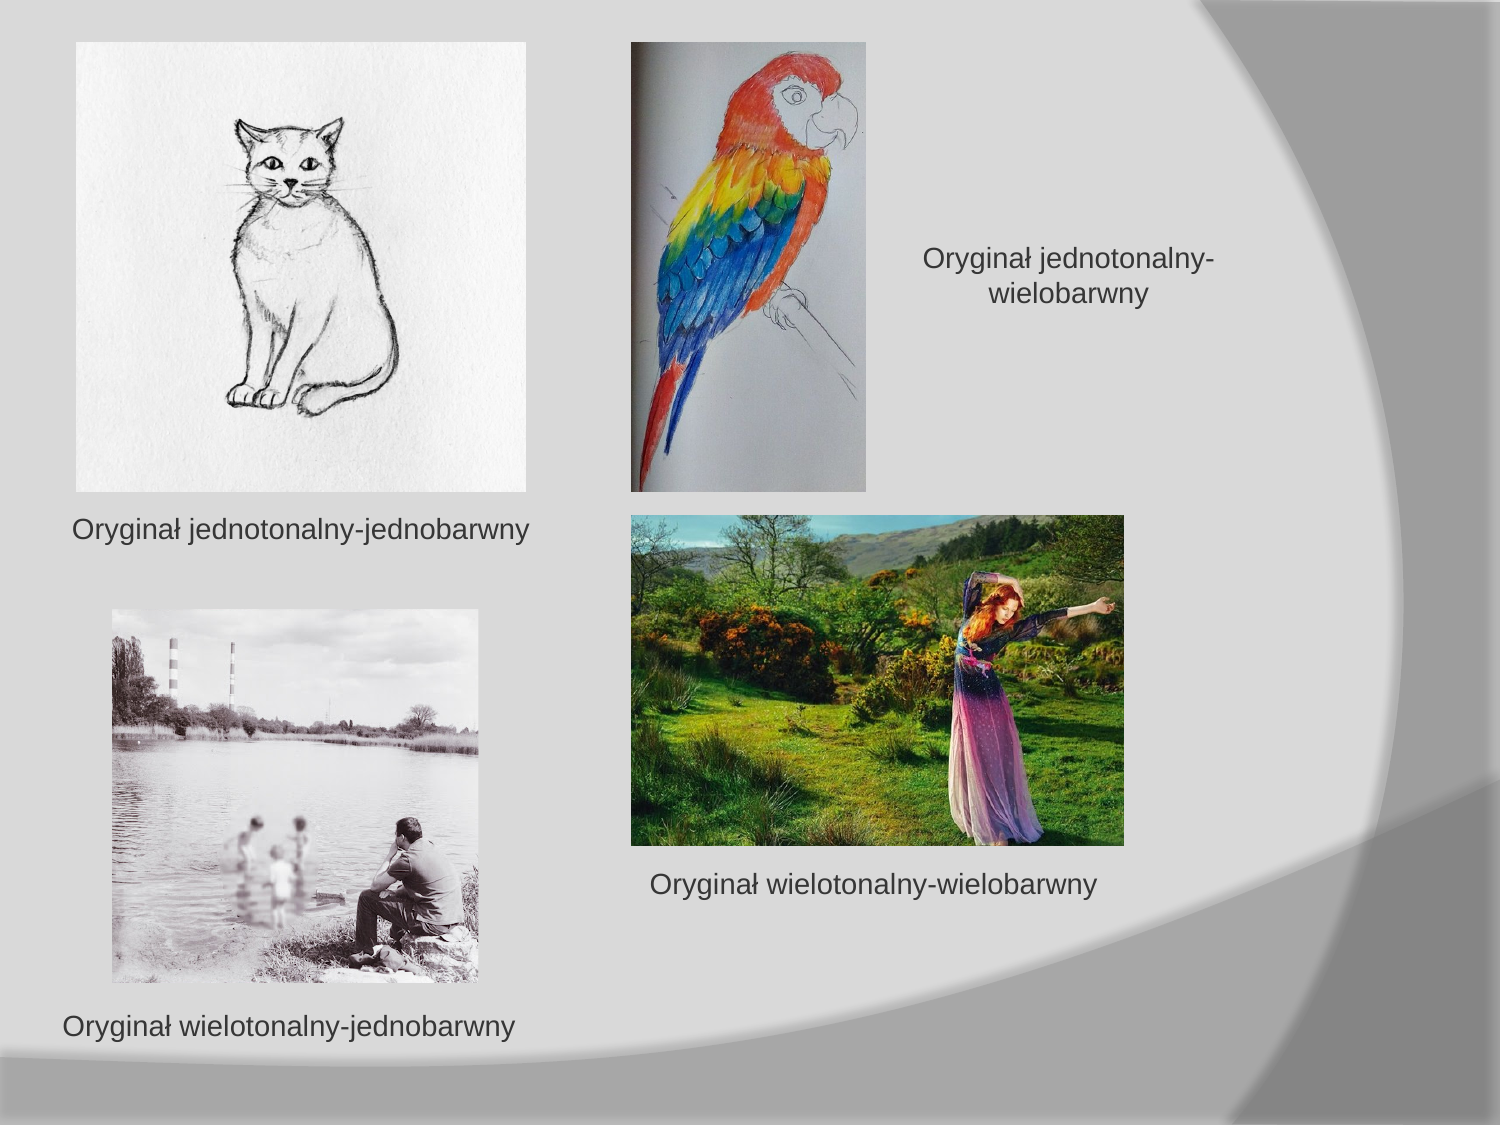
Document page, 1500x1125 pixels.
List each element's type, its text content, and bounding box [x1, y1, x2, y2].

picture [111, 609, 479, 983]
text_box Oryginał wielotonalny-wielobarwny [584, 857, 1164, 908]
picture [631, 514, 1124, 847]
text_box Oryginał wielotonalny-jednobarwny [41, 999, 538, 1050]
picture [76, 42, 526, 492]
text_box Oryginał jednotonalny-jednobarwny [41, 503, 561, 554]
picture [631, 42, 866, 492]
text_box Oryginał jednotonalny-wielobarwny [903, 231, 1235, 317]
